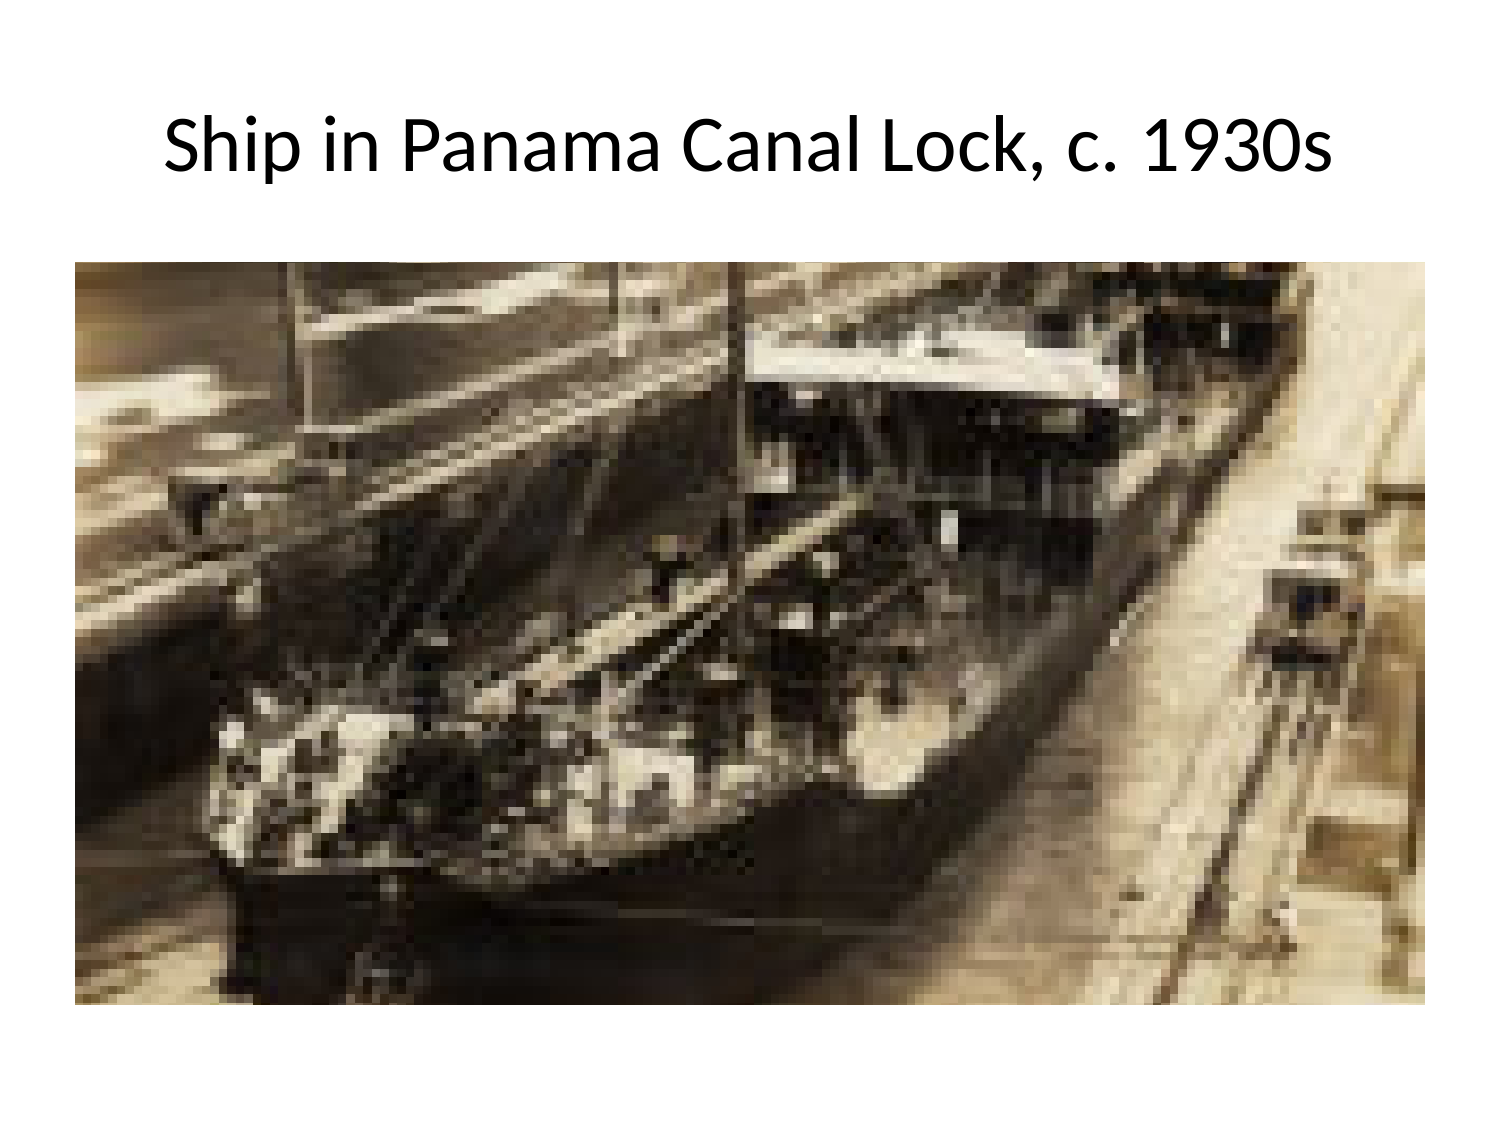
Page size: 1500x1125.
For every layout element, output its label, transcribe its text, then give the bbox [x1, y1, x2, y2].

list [74, 262, 1426, 1006]
title Ship in Panama Canal Lock, c. 1930s [75, 45, 1425, 233]
